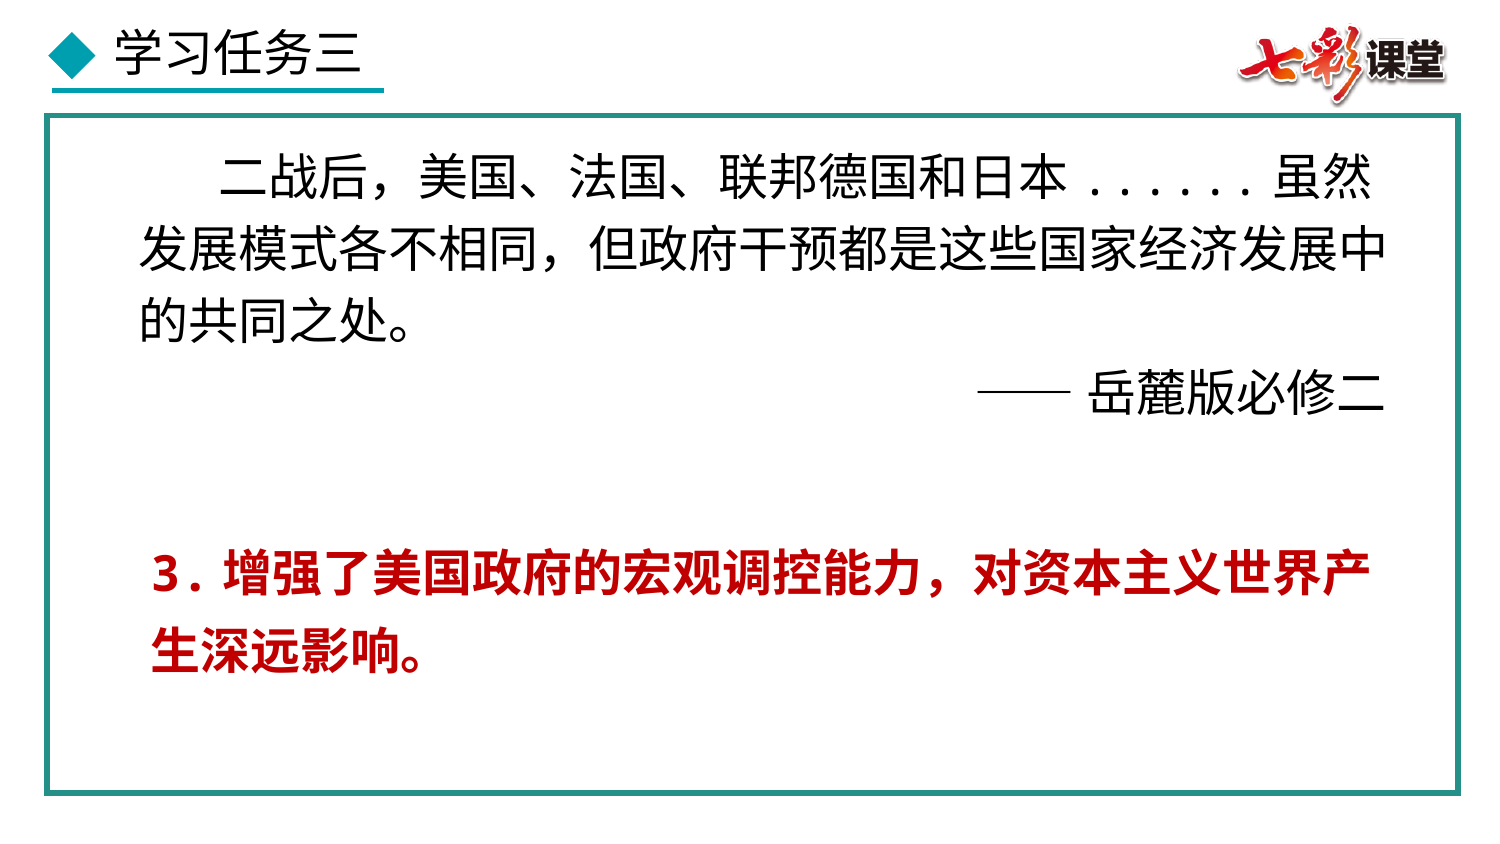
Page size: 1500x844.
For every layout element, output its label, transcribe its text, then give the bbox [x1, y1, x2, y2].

text_box 二战后，美国、法国、联邦德国和日本......虽然发展模式各不相同，但政府干预都是这些国家经济发展中的共同之处。 ——岳麓版必修二 [123, 126, 1435, 430]
text_box 3.增强了美国政府的宏观调控能力，对资本主义世界产生深远影响。 [135, 516, 1424, 687]
picture [1234, 20, 1451, 108]
